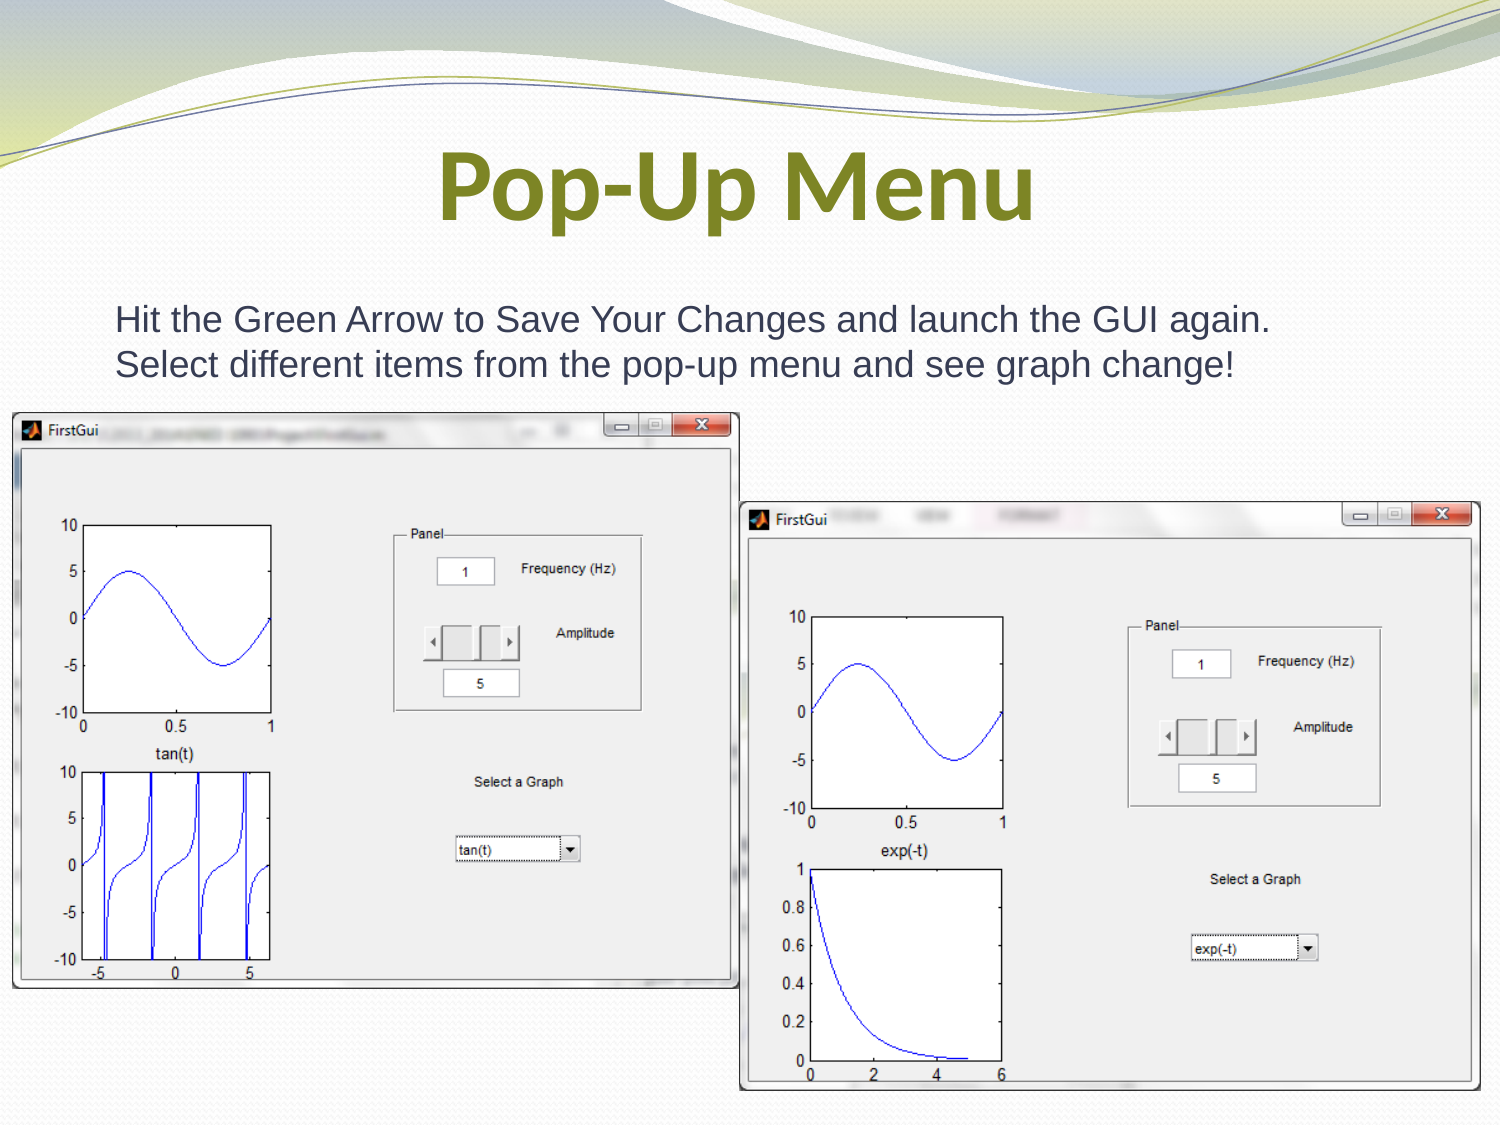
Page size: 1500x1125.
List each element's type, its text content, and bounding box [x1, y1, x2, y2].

picture [12, 412, 1481, 1091]
title Pop-Up Menu [62, 53, 1413, 242]
text_box Hit the Green Arrow to Save Your Changes and launch the GUI again. Select different items from the pop-up menu and see graph change! [99, 287, 1413, 393]
